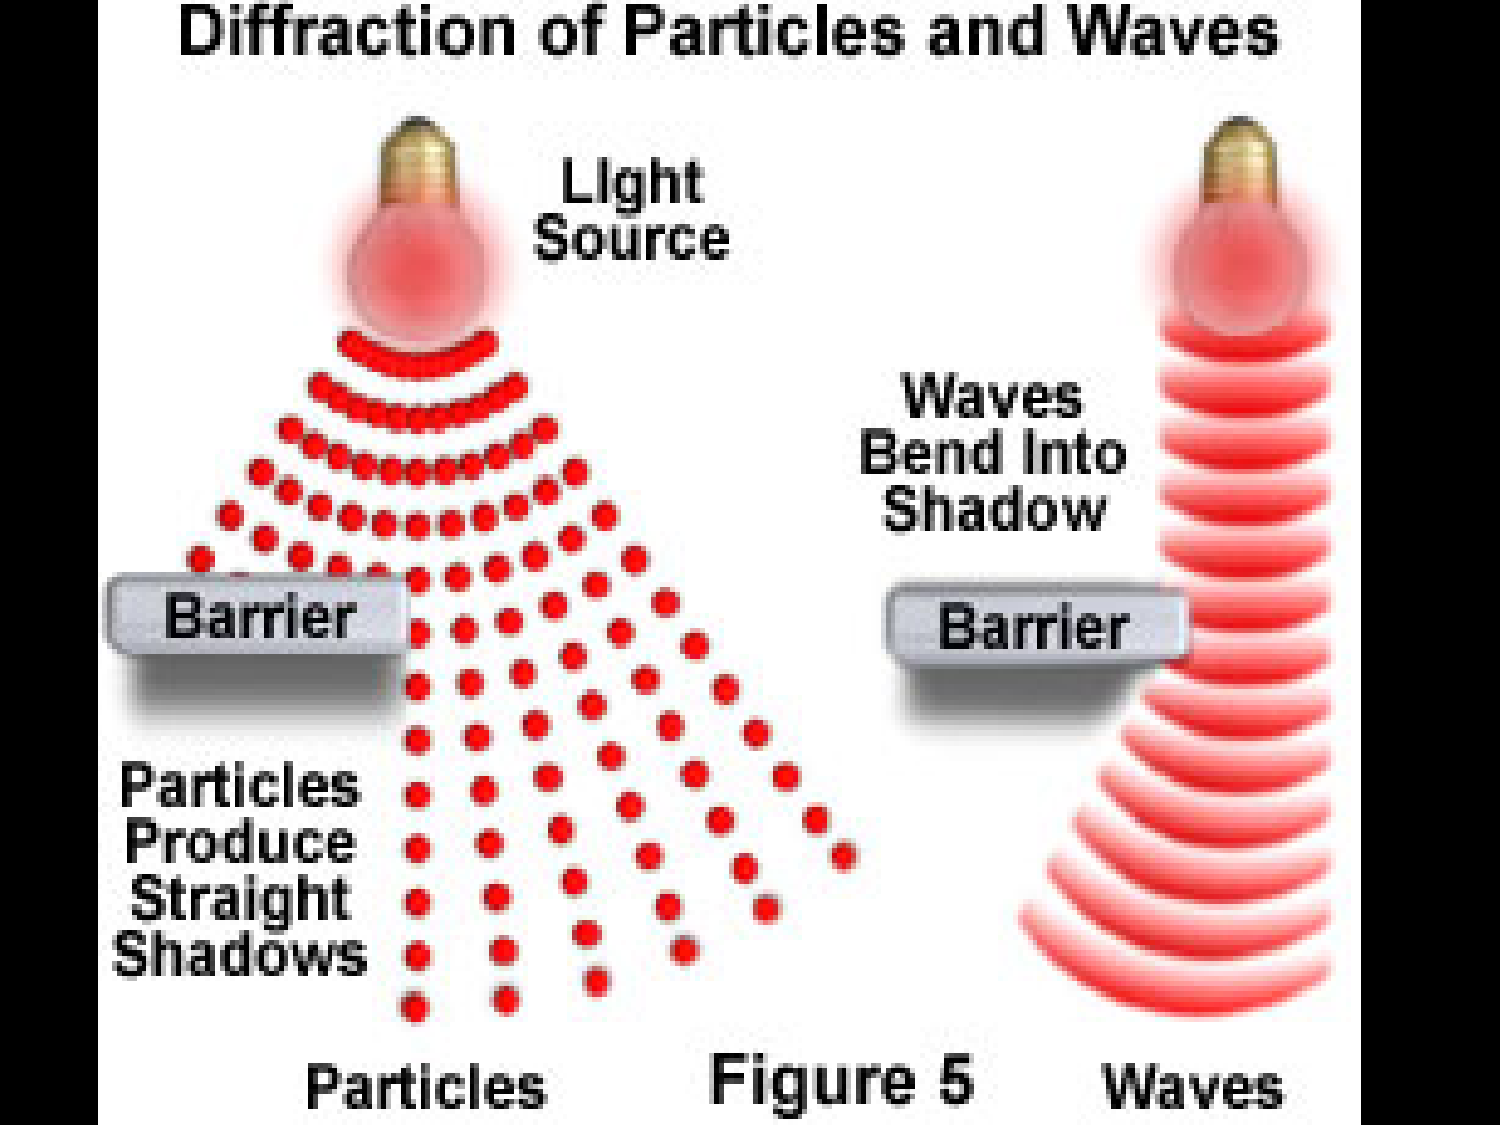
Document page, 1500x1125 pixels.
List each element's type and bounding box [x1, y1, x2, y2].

picture [98, 0, 1361, 1125]
